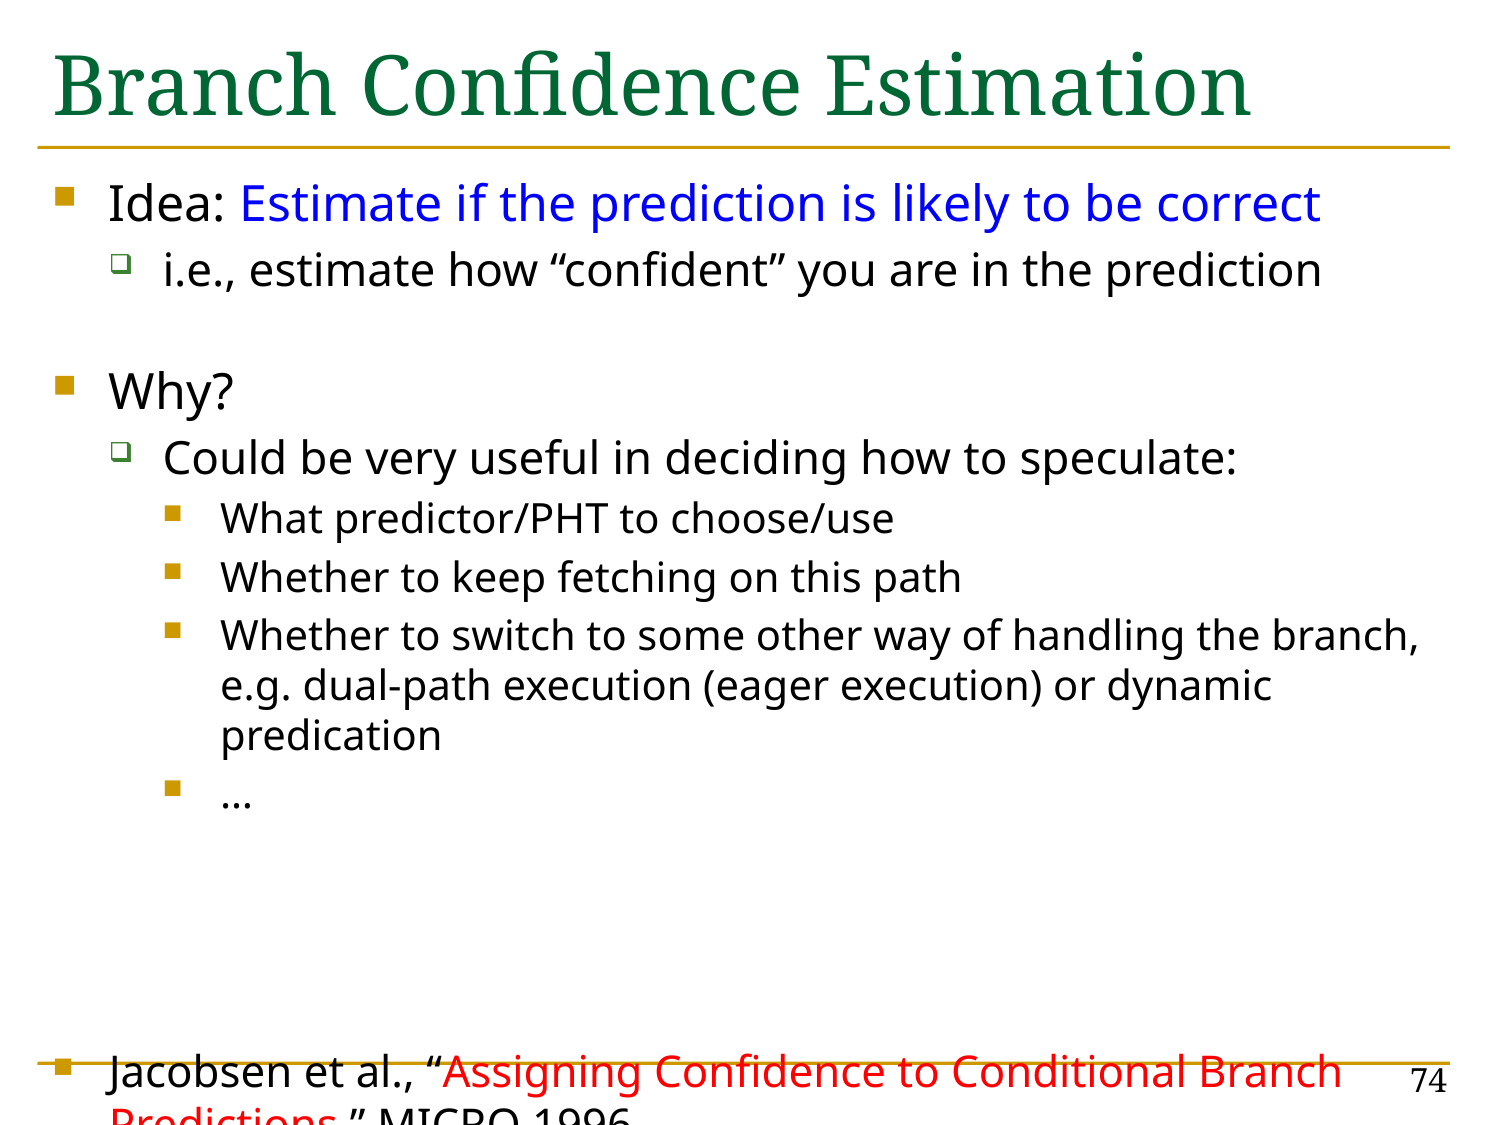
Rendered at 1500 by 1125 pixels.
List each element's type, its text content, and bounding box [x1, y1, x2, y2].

slide_number 74 [1111, 1036, 1462, 1112]
list Idea: Estimate if the prediction is likely to be correct i.e., estimate how “confident” you are in the prediction Why? Could be very useful in deciding how to speculate: What predictor/PHT to choose/use Whether to keep fetching on this path Whether to switch to some other way of handling the branch, e.g. dual-path execution (eager execution) or dynamic predication … Jacobsen et al., “Assigning Confidence to Conditional Branch Predictions,” MICRO 1996. [37, 163, 1450, 1016]
title Branch Confidence Estimation [37, 24, 1450, 163]
